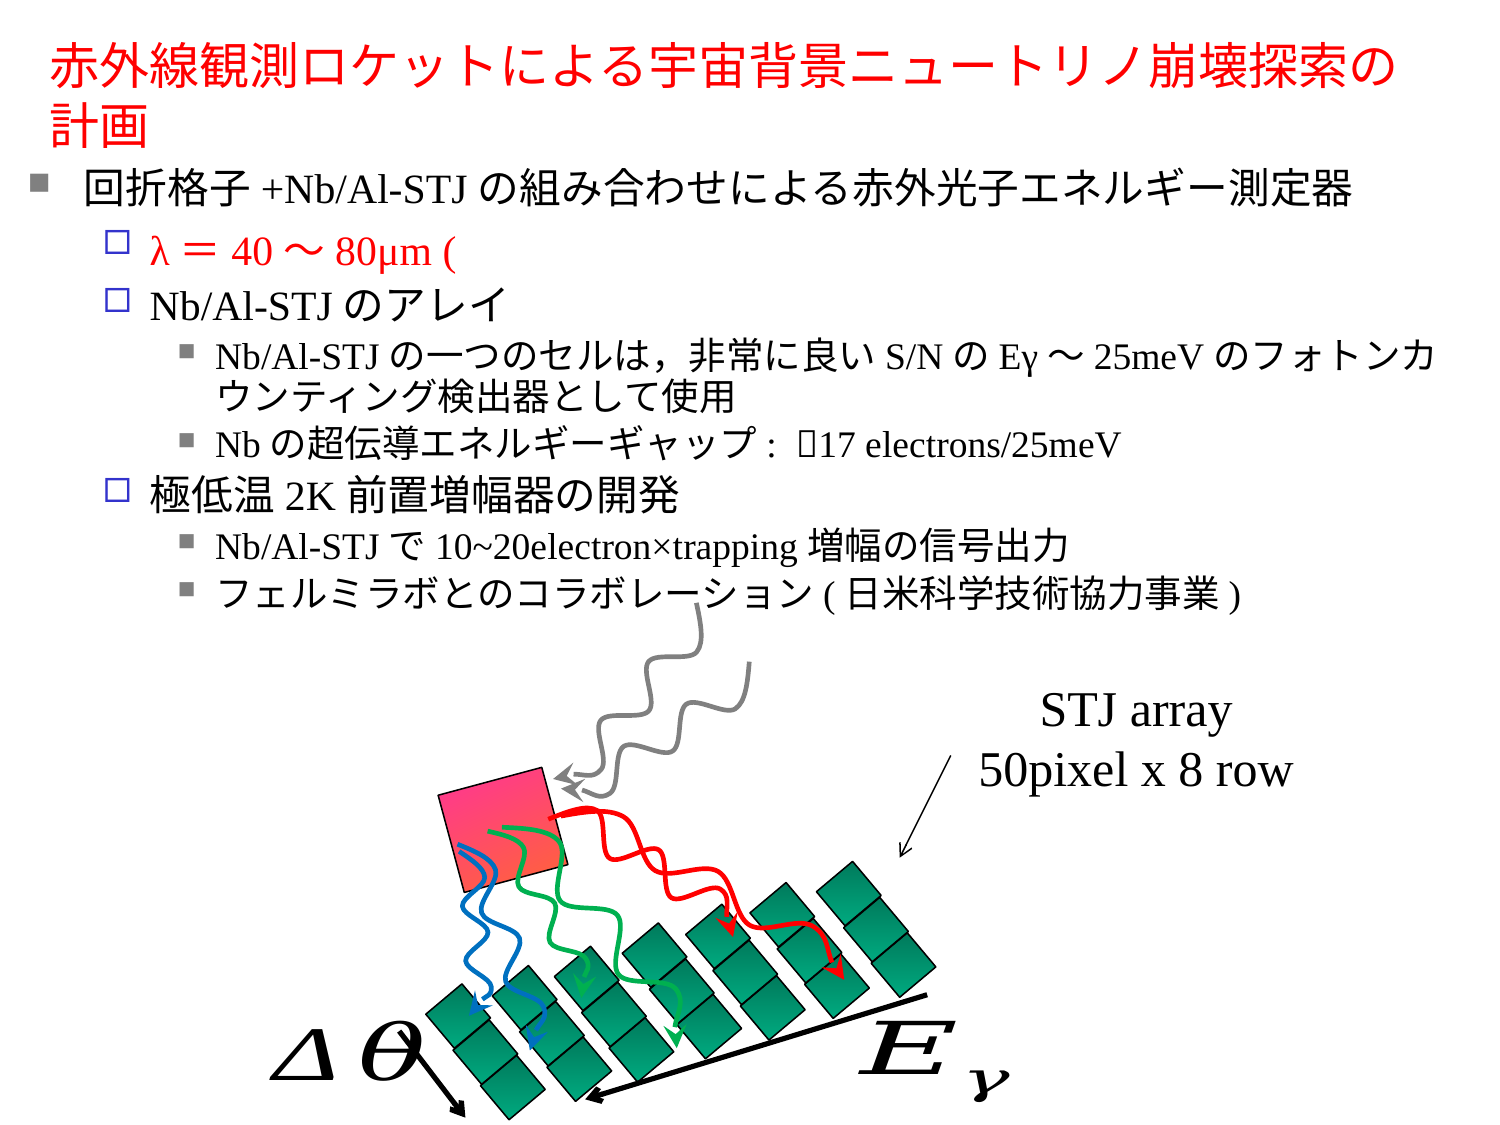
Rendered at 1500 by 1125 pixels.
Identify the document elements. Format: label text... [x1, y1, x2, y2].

text_box [487, 831, 595, 997]
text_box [899, 755, 951, 858]
text_box [622, 922, 687, 982]
text_box [548, 807, 737, 938]
text_box [871, 933, 936, 993]
text_box [480, 1055, 546, 1120]
text_box [666, 868, 845, 980]
text_box [438, 767, 568, 885]
text_box [519, 1030, 525, 1039]
text_box [599, 811, 642, 856]
text_box [457, 844, 546, 1051]
text_box [804, 954, 870, 993]
text_box [546, 1041, 579, 1102]
text_box [533, 1001, 579, 1066]
text_box [501, 827, 679, 993]
text_box STJ array 50pixel x 8 row [872, 669, 1400, 805]
text_box [712, 940, 778, 993]
text_box [554, 968, 580, 1006]
text_box [553, 602, 702, 783]
text_box [459, 852, 492, 1016]
text_box [492, 984, 522, 1030]
text_box [469, 1020, 518, 1085]
text_box [685, 919, 751, 969]
text_box [581, 946, 620, 993]
text_box [606, 982, 627, 993]
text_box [398, 1030, 466, 1118]
text_box [771, 939, 782, 947]
text_box [425, 983, 491, 1037]
text_box [843, 897, 909, 962]
text_box [727, 914, 733, 924]
text_box [816, 861, 882, 926]
text_box [749, 882, 815, 927]
text_box [777, 945, 823, 983]
text_box [560, 661, 750, 801]
text_box [507, 965, 558, 1010]
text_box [584, 994, 928, 1100]
text_box [808, 918, 842, 961]
text_box [659, 959, 715, 993]
text_box [757, 976, 792, 993]
text_box 赤外線観測ロケットによる宇宙背景ニュートリノ崩壊探索の計画 [34, 30, 1460, 160]
